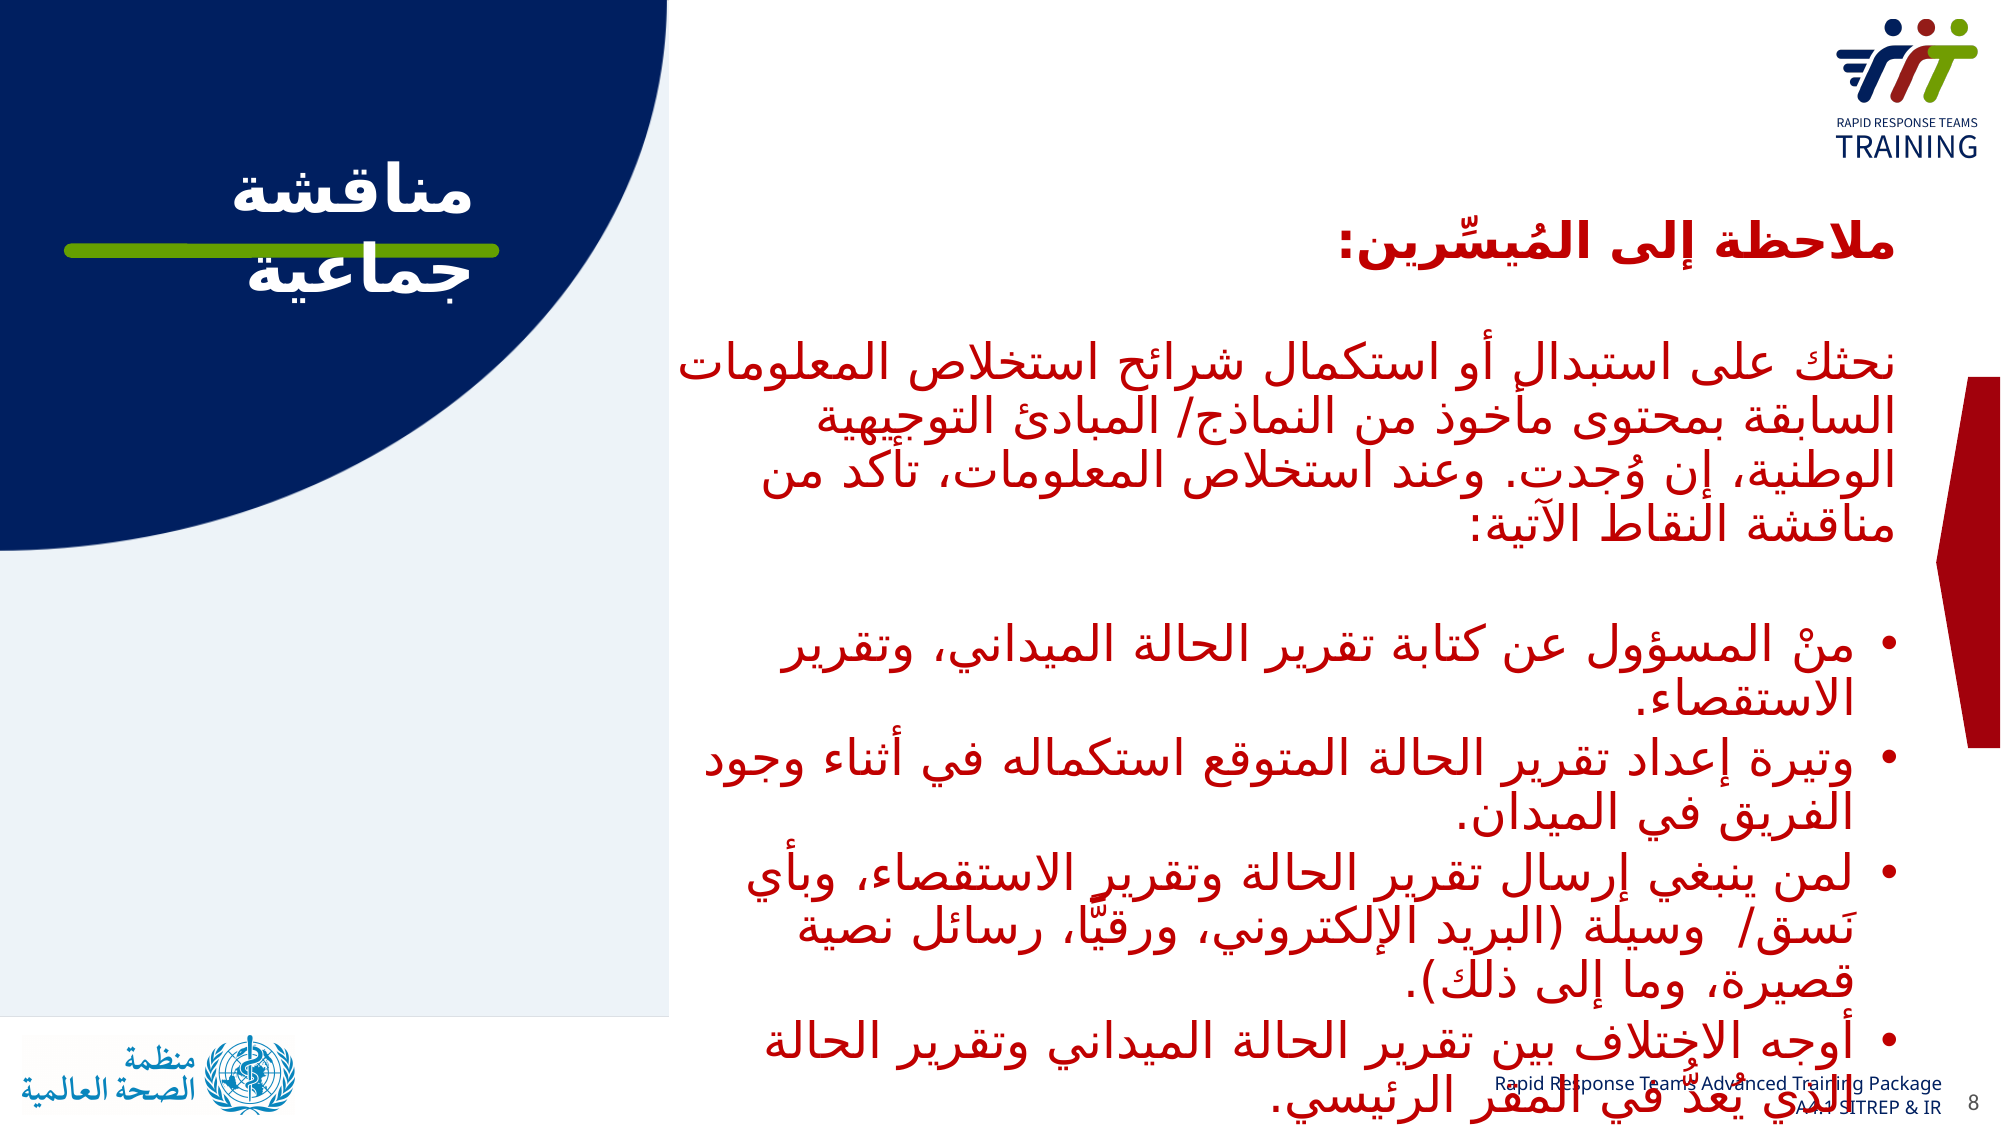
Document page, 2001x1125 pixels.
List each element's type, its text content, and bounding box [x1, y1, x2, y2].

list ملاحظة إلى المُيسِّرين: نحثك على استبدال أو استكمال شرائح استخلاص المعلومات السابقة بمحتوى مأخوذ من النماذج/ المبادئ التوجيهية الوطنية، إن وُجدت. وعند استخلاص المعلومات، تأكد من مناقشة النقاط الآتية: منْ المسؤول عن كتابة تقرير الحالة الميداني، وتقرير الاستقصاء. وتيرة إعداد تقرير الحالة المتوقع استكماله في أثناء وجود الفريق في الميدان. لمن ينبغي إرسال تقرير الحالة وتقرير الاستقصاء، وبأي نَسق/ وسيلة (البريد الإلكتروني، ورقيًّا، رسائل نصية قصيرة، وما إلى ذلك). أوجه الاختلاف بين تقرير الحالة الميداني وتقرير الحالة الذي يُعدُّ في المقر الرئيسي. [669, 207, 1906, 1119]
picture [22, 1035, 295, 1115]
picture [1835, 19, 1978, 167]
slide_number 8 [1906, 1037, 1916, 1092]
picture [252, 1050, 258, 1059]
picture [0, 0, 669, 1018]
text_box مناقشة جماعية [18, 138, 484, 313]
